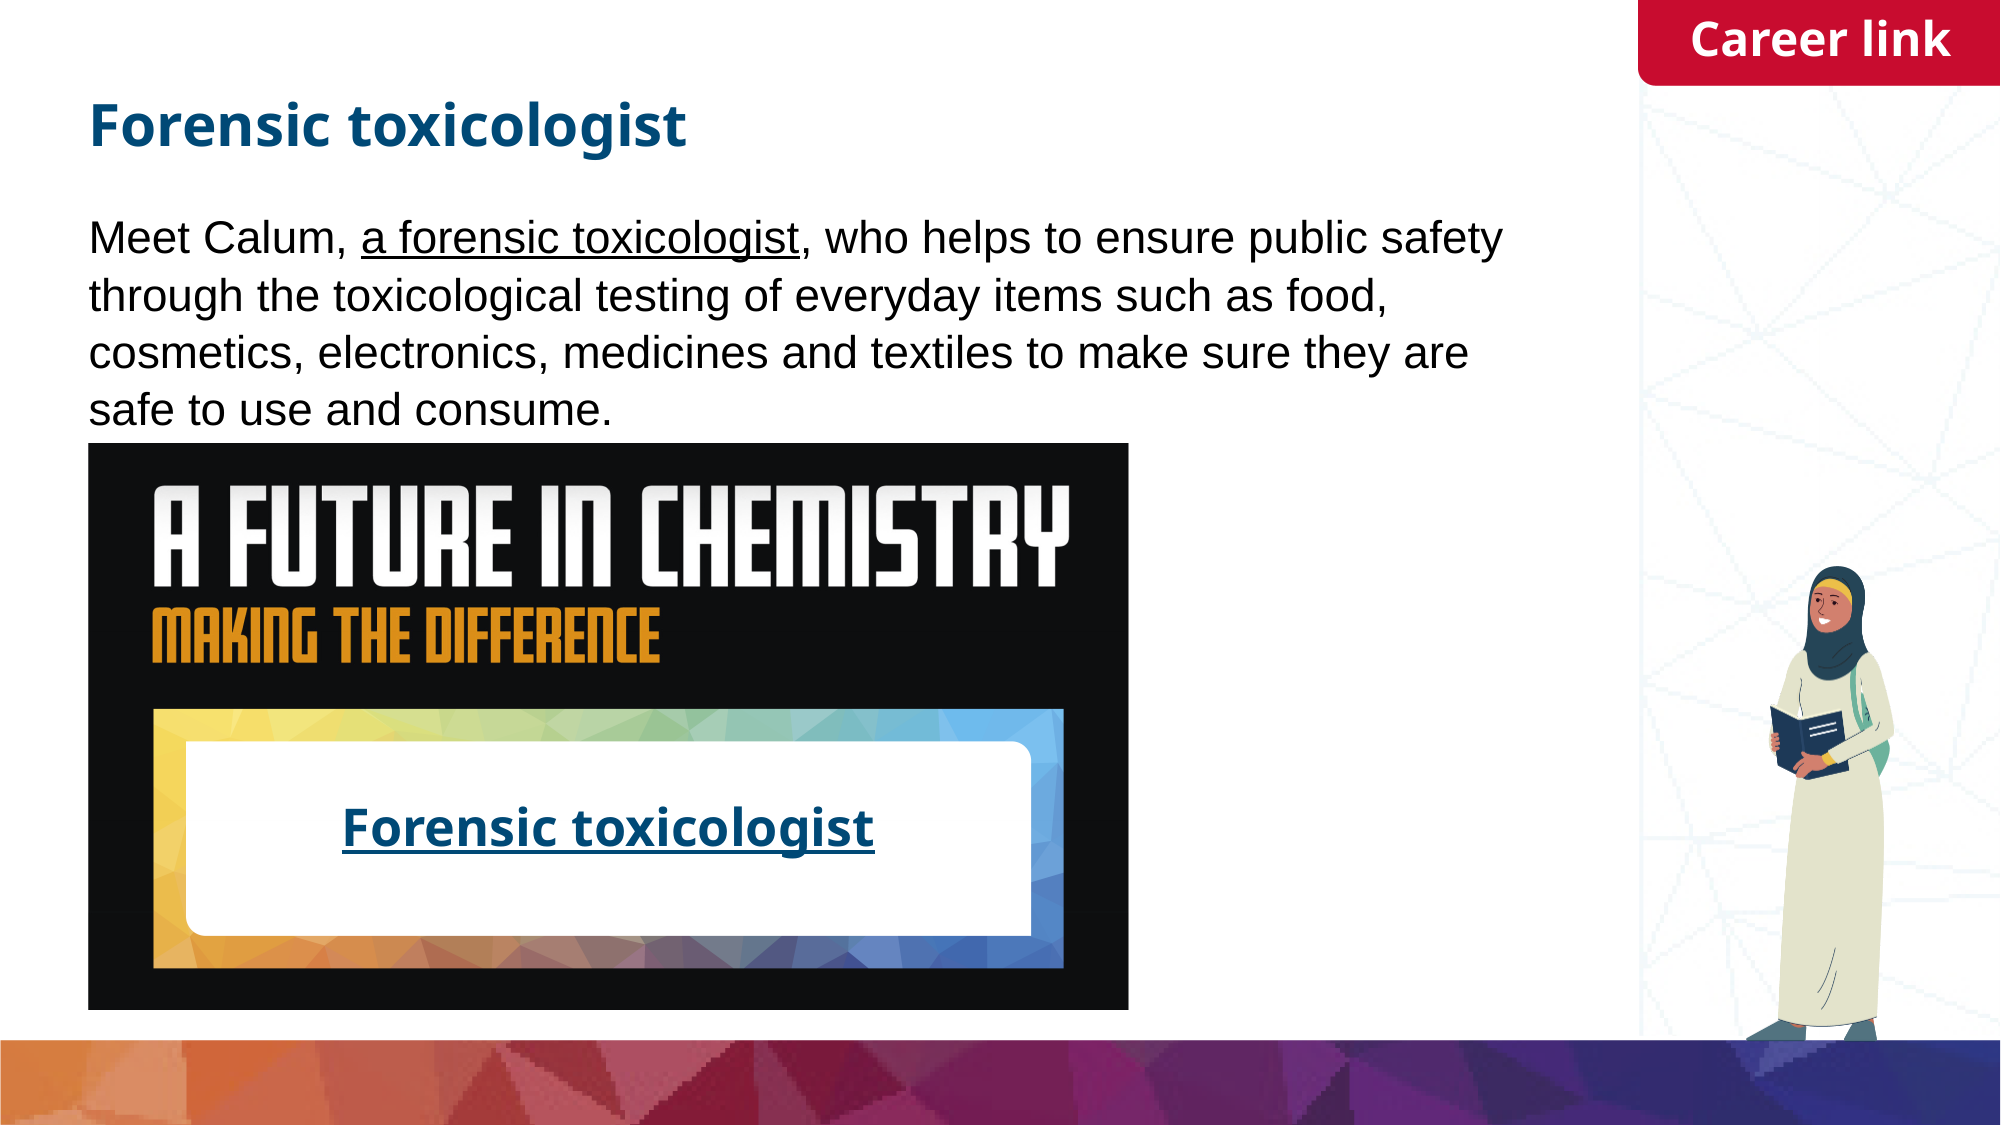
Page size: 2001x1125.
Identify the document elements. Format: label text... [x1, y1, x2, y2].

title Forensic toxicologist [88, 88, 1565, 161]
list Meet Calum, a forensic toxicologist, who helps to ensure public safety through the toxicological testing of everyday items such as food, cosmetics, electronics, medicines and textiles to make sure they are safe to use and consume. [88, 206, 1528, 442]
picture [0, 0, 2001, 1125]
picture [88, 443, 1129, 1010]
